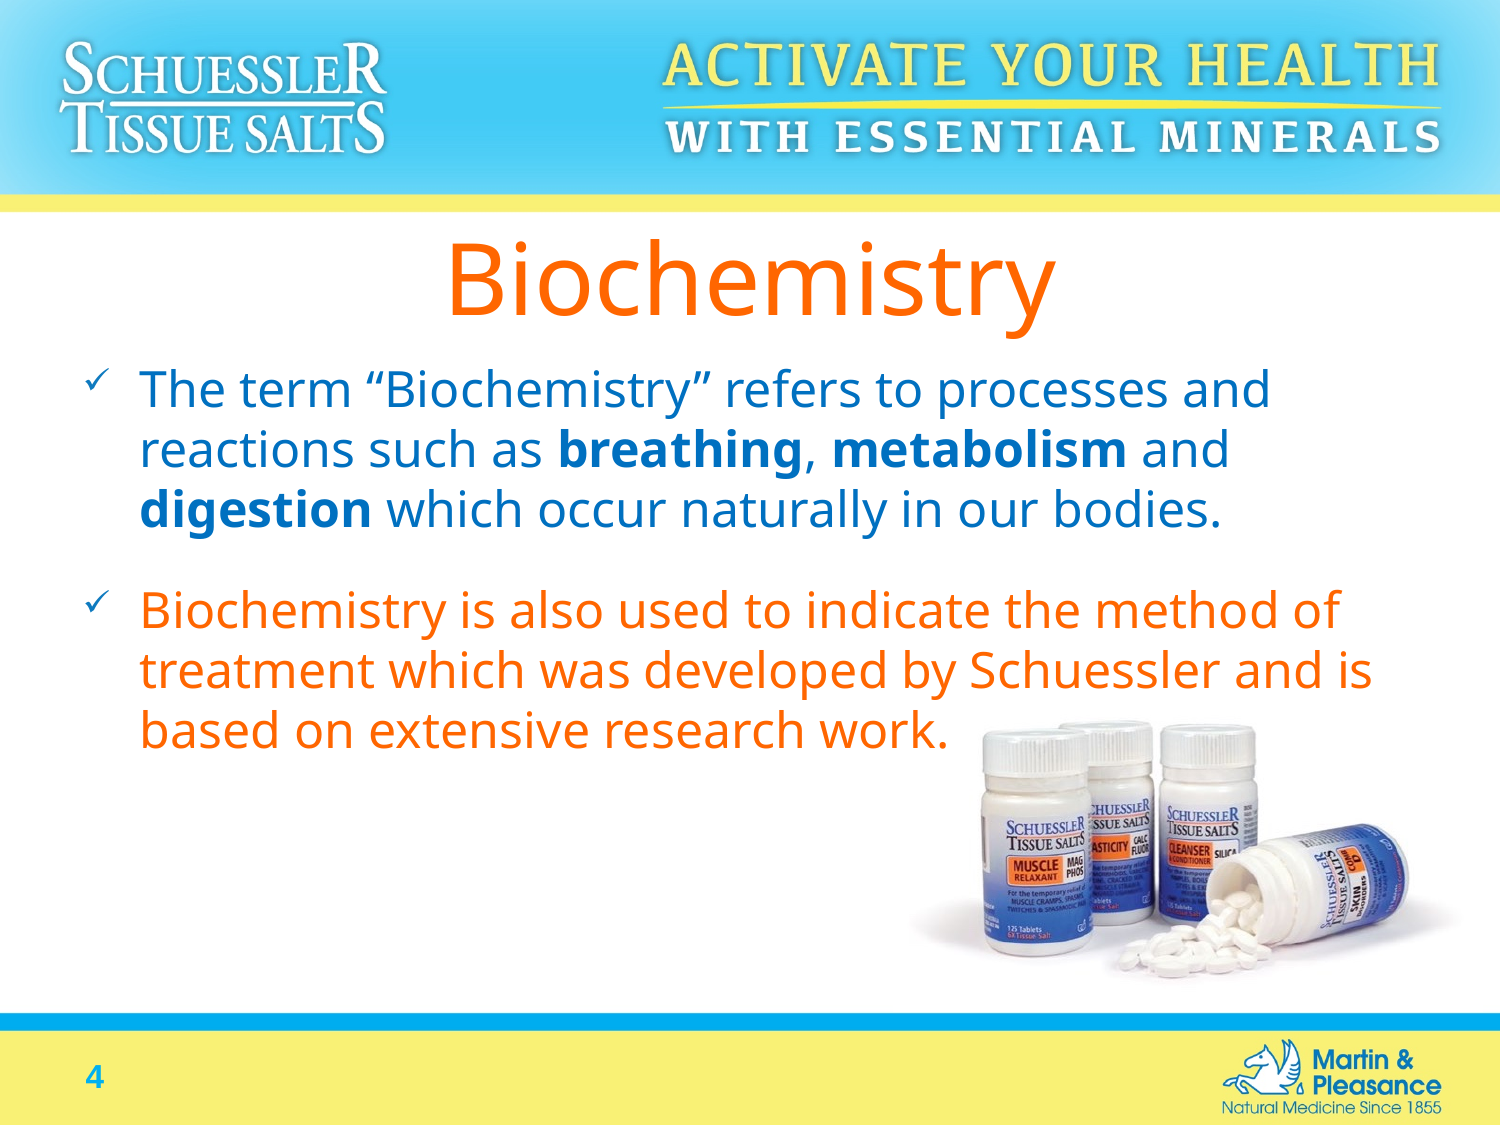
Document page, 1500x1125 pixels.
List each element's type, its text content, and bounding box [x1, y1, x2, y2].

slide_number 4 [33, 1047, 113, 1104]
list The term “Biochemistry” refers to processes and reactions such as breathing, metabolism and digestion which occur naturally in our bodies. Biochemistry is also used to indicate the method of treatment which was developed by Schuessler and is based on extensive research work. [74, 349, 1426, 876]
picture [0, 0, 1500, 1013]
title Biochemistry [74, 207, 1426, 349]
picture [0, 1031, 1500, 1125]
